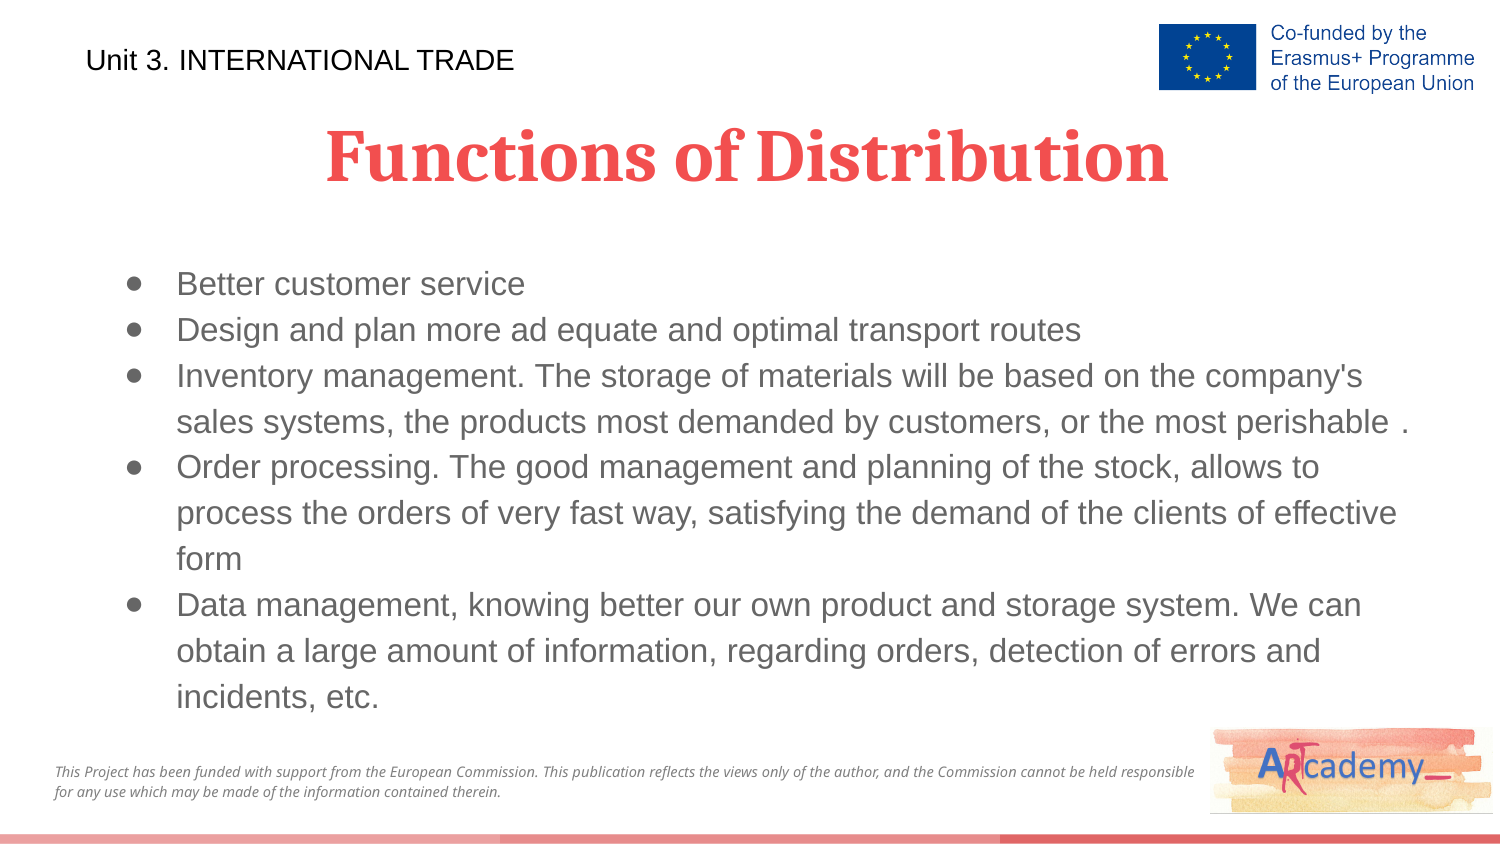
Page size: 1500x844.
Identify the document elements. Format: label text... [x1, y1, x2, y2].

text_box Unit 3. INTERNATIONAL TRADE [70, 33, 750, 84]
picture [1210, 709, 1493, 844]
title Functions of Distribution [9, 84, 1487, 212]
text_box This Project has been funded with support from the European Commission. This publication reflects the views only of the author, and the Commission cannot be held responsible for any use which may be made of the information contained therein. [39, 754, 1205, 799]
list Better customer service Design and plan more ad equate and optimal transport routes Inventory management. The storage of materials will be based on the company's sales systems, the products most demanded by customers, or the most perishable . Order processing. The good management and planning of the stock, allows to process the orders of very fast way, satisfying the demand of the clients of effective form Data management, knowing better our own product and storage system. We can obtain a large amount of information, regarding orders, detection of errors and incidents, etc. [86, 241, 1436, 754]
picture [1158, 24, 1474, 94]
